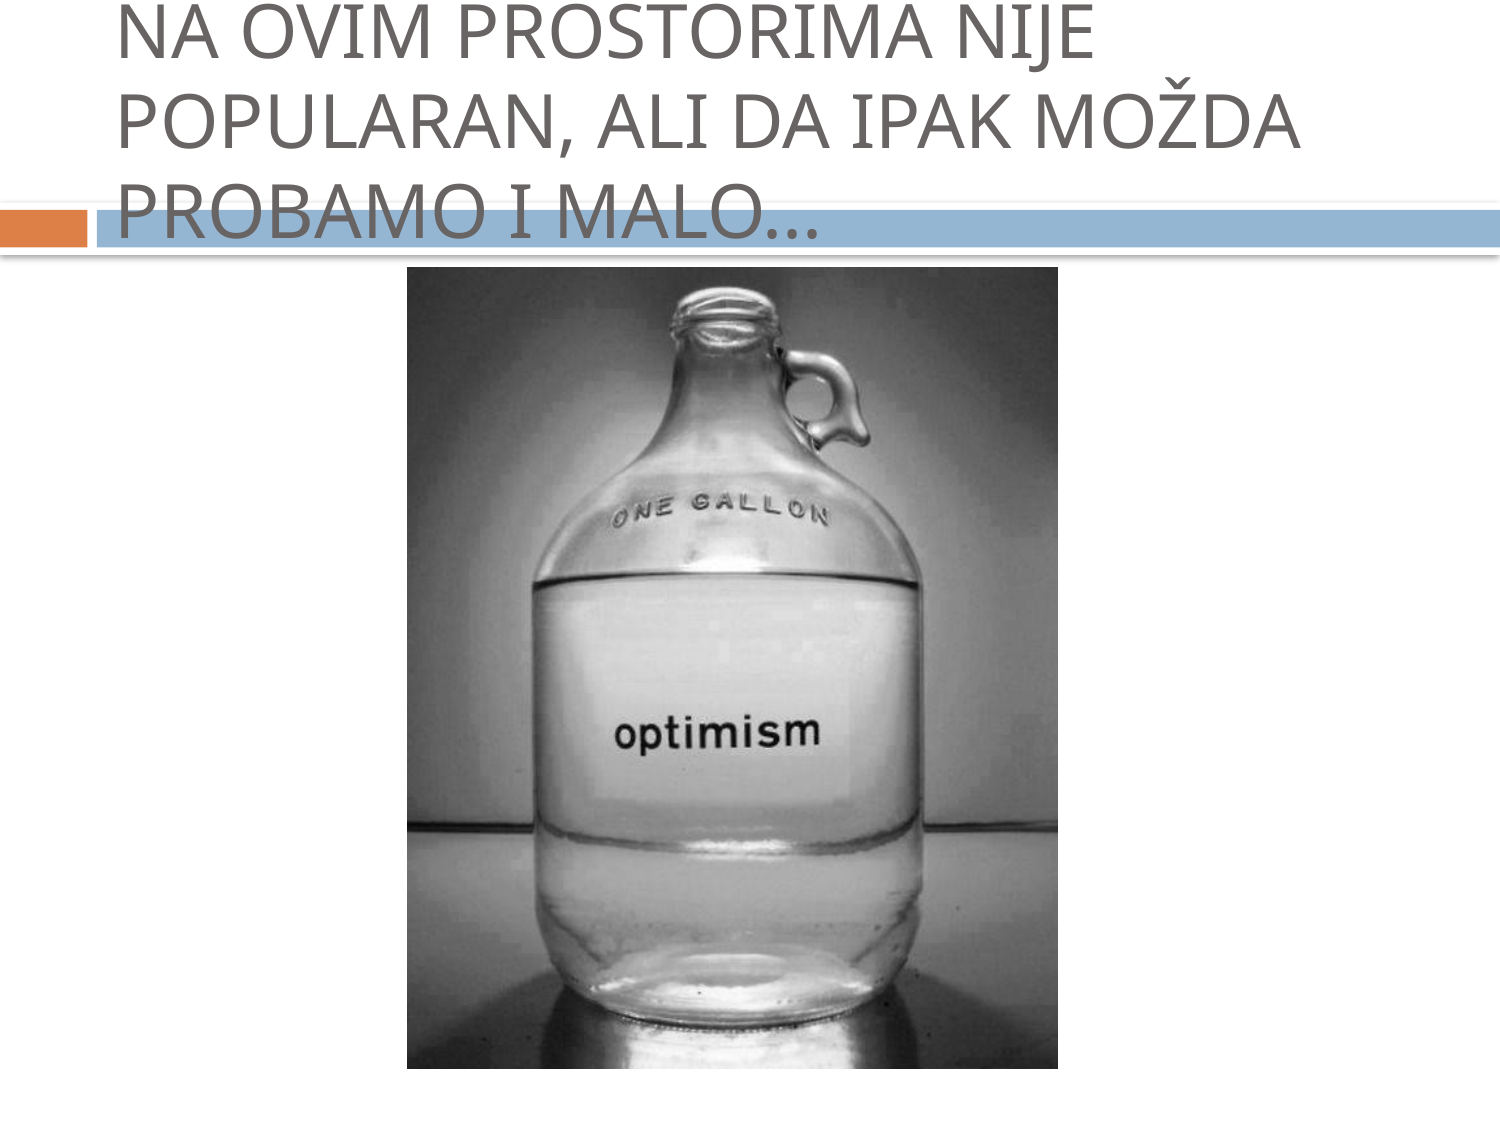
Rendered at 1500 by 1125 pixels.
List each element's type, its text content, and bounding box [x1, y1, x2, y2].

title NA OVIM PROSTORIMA NIJE POPULARAN, ALI DA IPAK MOŽDA PROBAMO I MALO... [99, 37, 1438, 201]
picture [407, 266, 1058, 1070]
